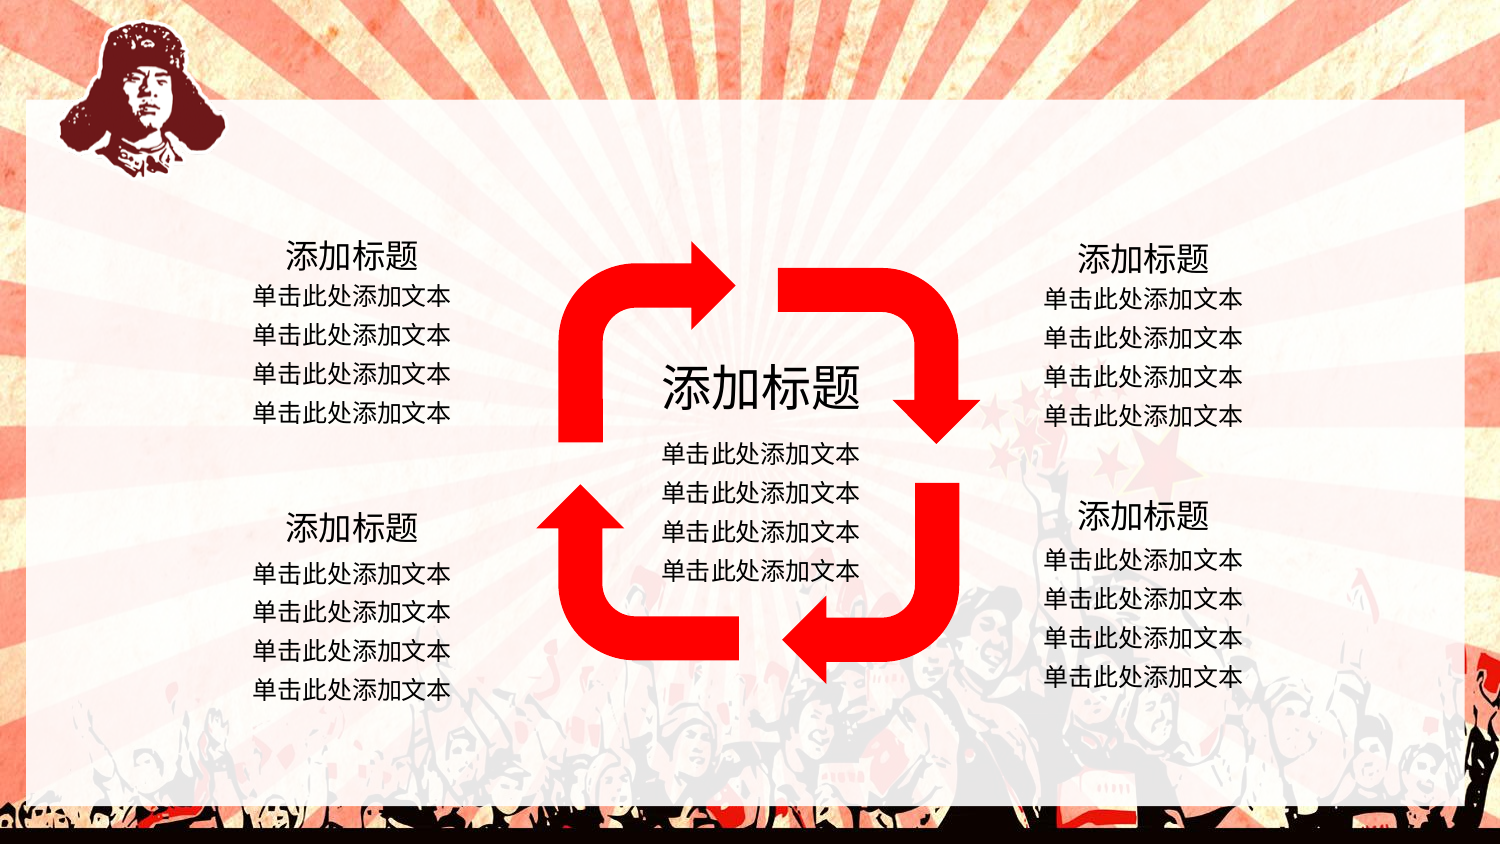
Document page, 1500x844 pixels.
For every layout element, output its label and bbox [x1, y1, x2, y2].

text_box [613, 348, 909, 596]
text_box [776, 266, 983, 446]
picture [0, 0, 1500, 844]
text_box [995, 487, 1292, 702]
text_box [204, 499, 500, 715]
text_box [780, 481, 961, 687]
text_box [557, 238, 738, 444]
text_box [533, 482, 740, 662]
text_box [204, 228, 500, 437]
text_box [995, 230, 1292, 441]
